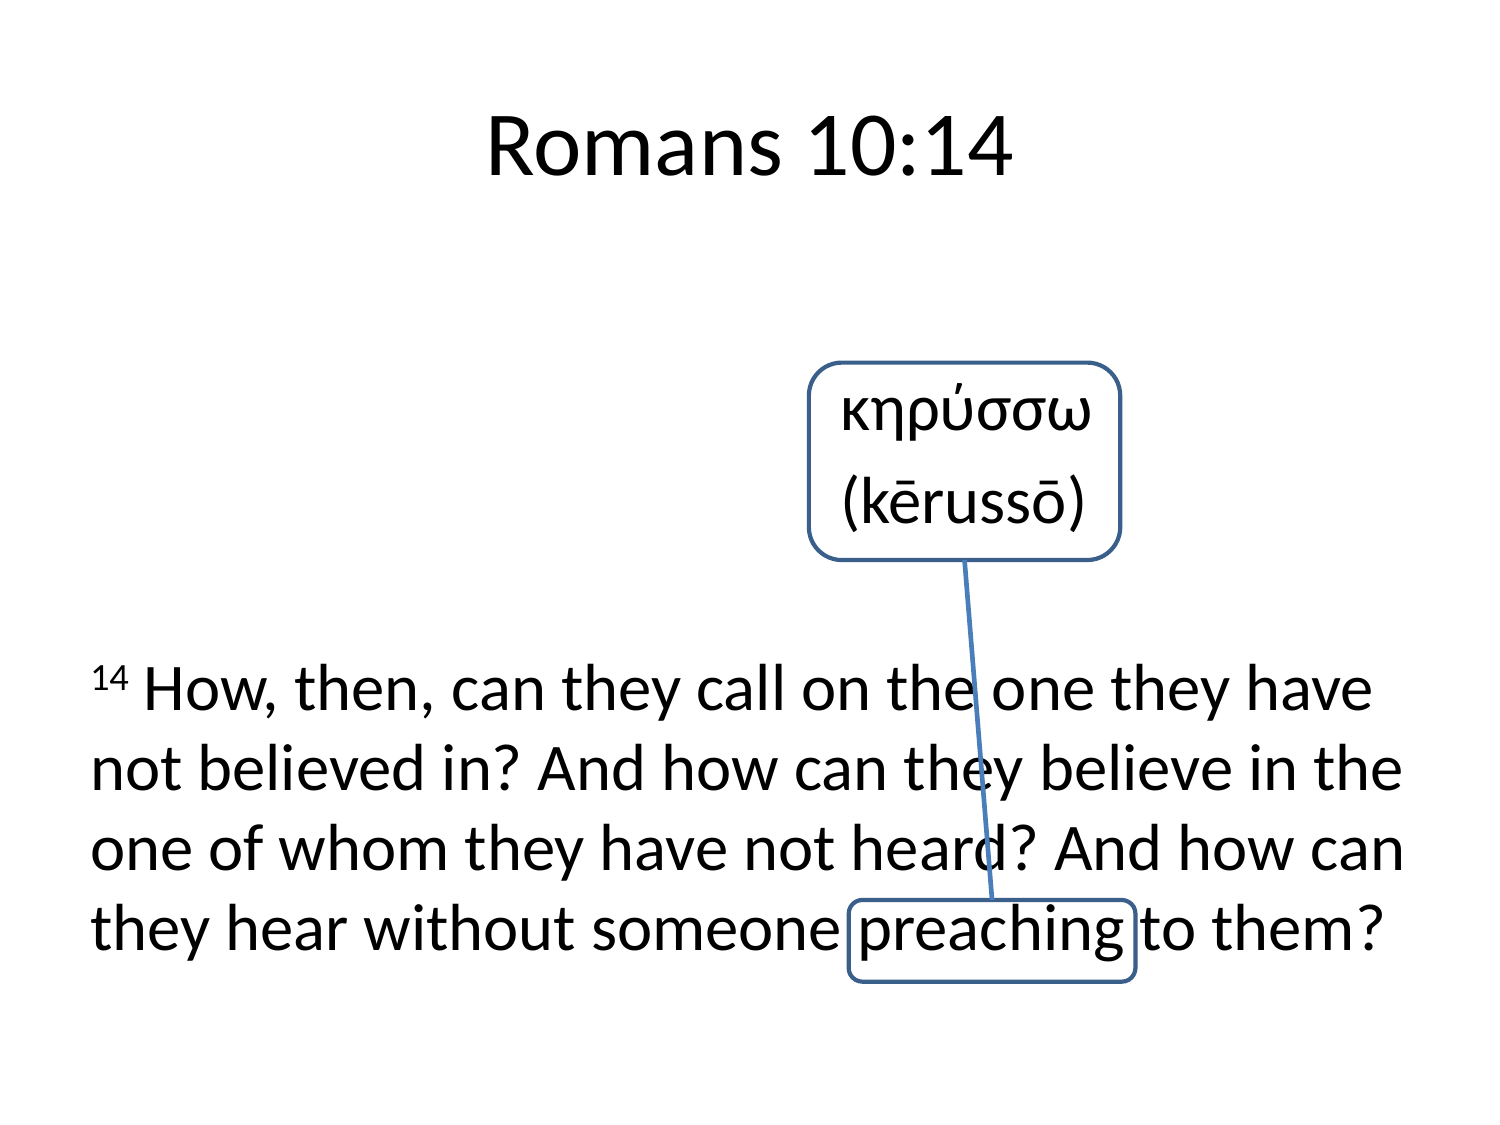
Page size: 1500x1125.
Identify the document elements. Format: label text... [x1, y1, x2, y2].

text_box [806, 360, 1123, 563]
title Romans 10:14 [75, 45, 1425, 233]
text_box [846, 897, 1138, 984]
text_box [964, 559, 993, 901]
list κηρύσσω (kērussō) 14 How, then, can they call on the one they have not believed in? And how can they believe in the one of whom they have not heard? And how can they hear without someone preaching to them? [75, 262, 1425, 1005]
